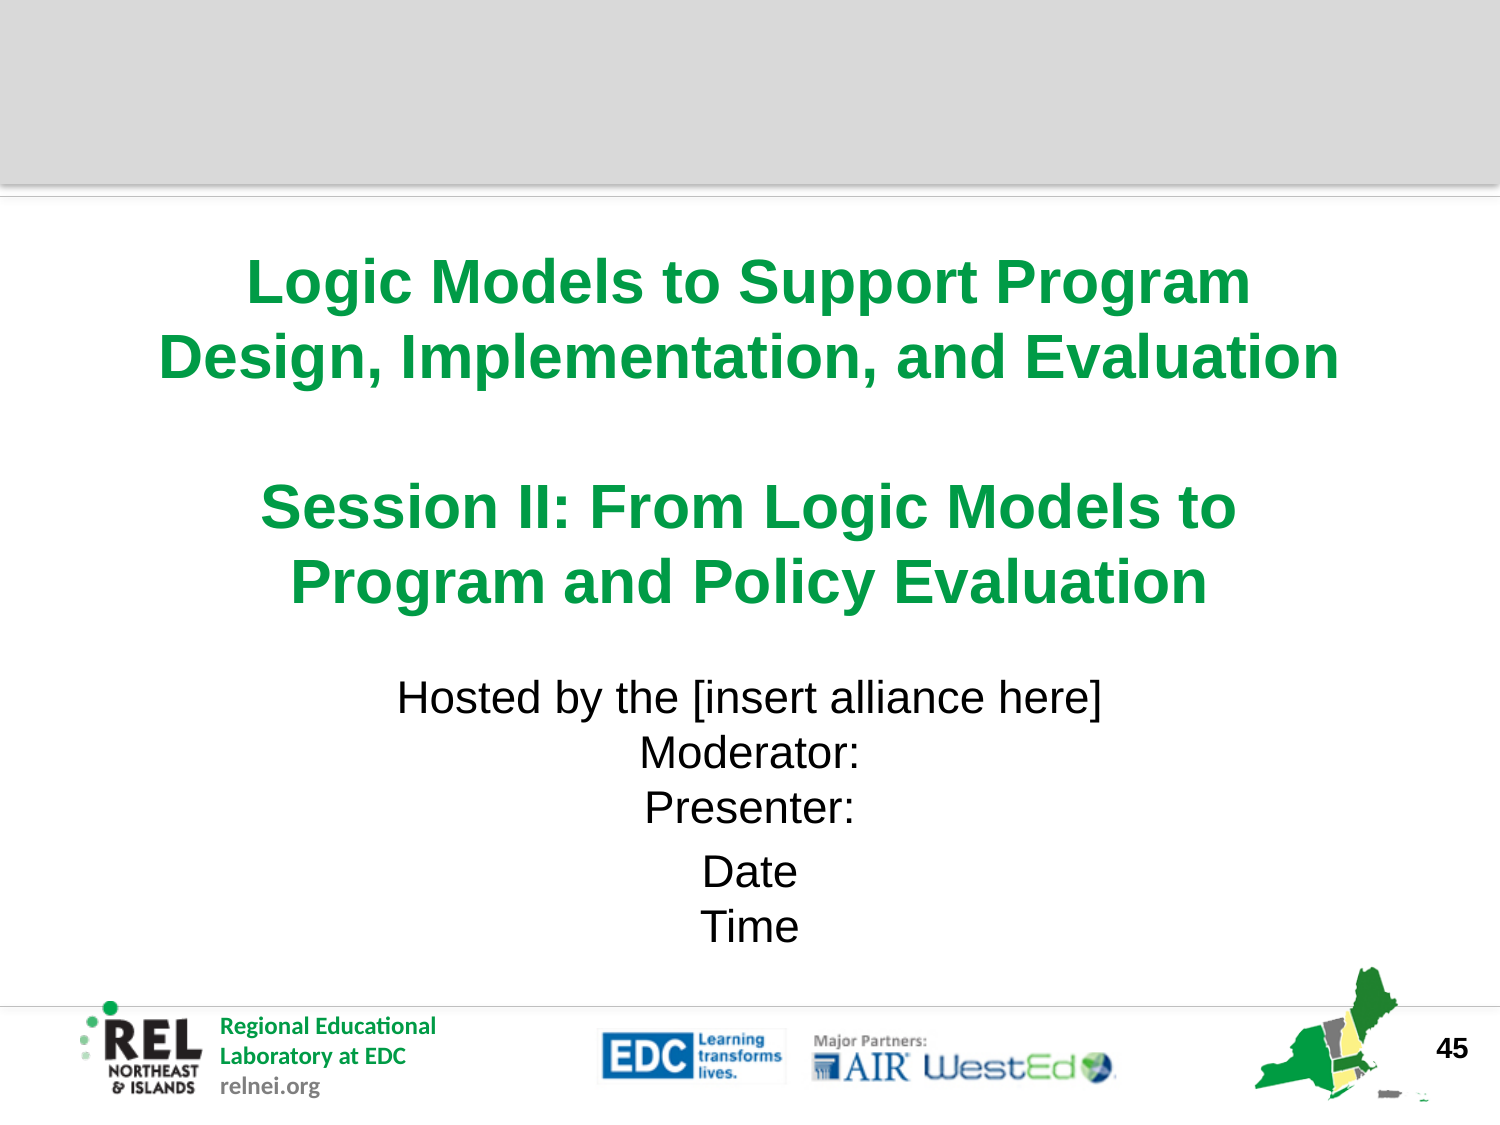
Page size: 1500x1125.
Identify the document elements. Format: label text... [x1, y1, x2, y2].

subtitle Hosted by the [insert alliance here] Moderator: Presenter: Date Time [225, 595, 1275, 923]
picture [80, 1001, 227, 1108]
picture [594, 1028, 1138, 1091]
title Logic Models to Support Program Design, Implementation, and Evaluation Session II: From Logic Models to Program and Policy Evaluation [112, 307, 1388, 549]
slide_number 45 [1392, 1017, 1484, 1077]
picture [1245, 964, 1442, 1103]
